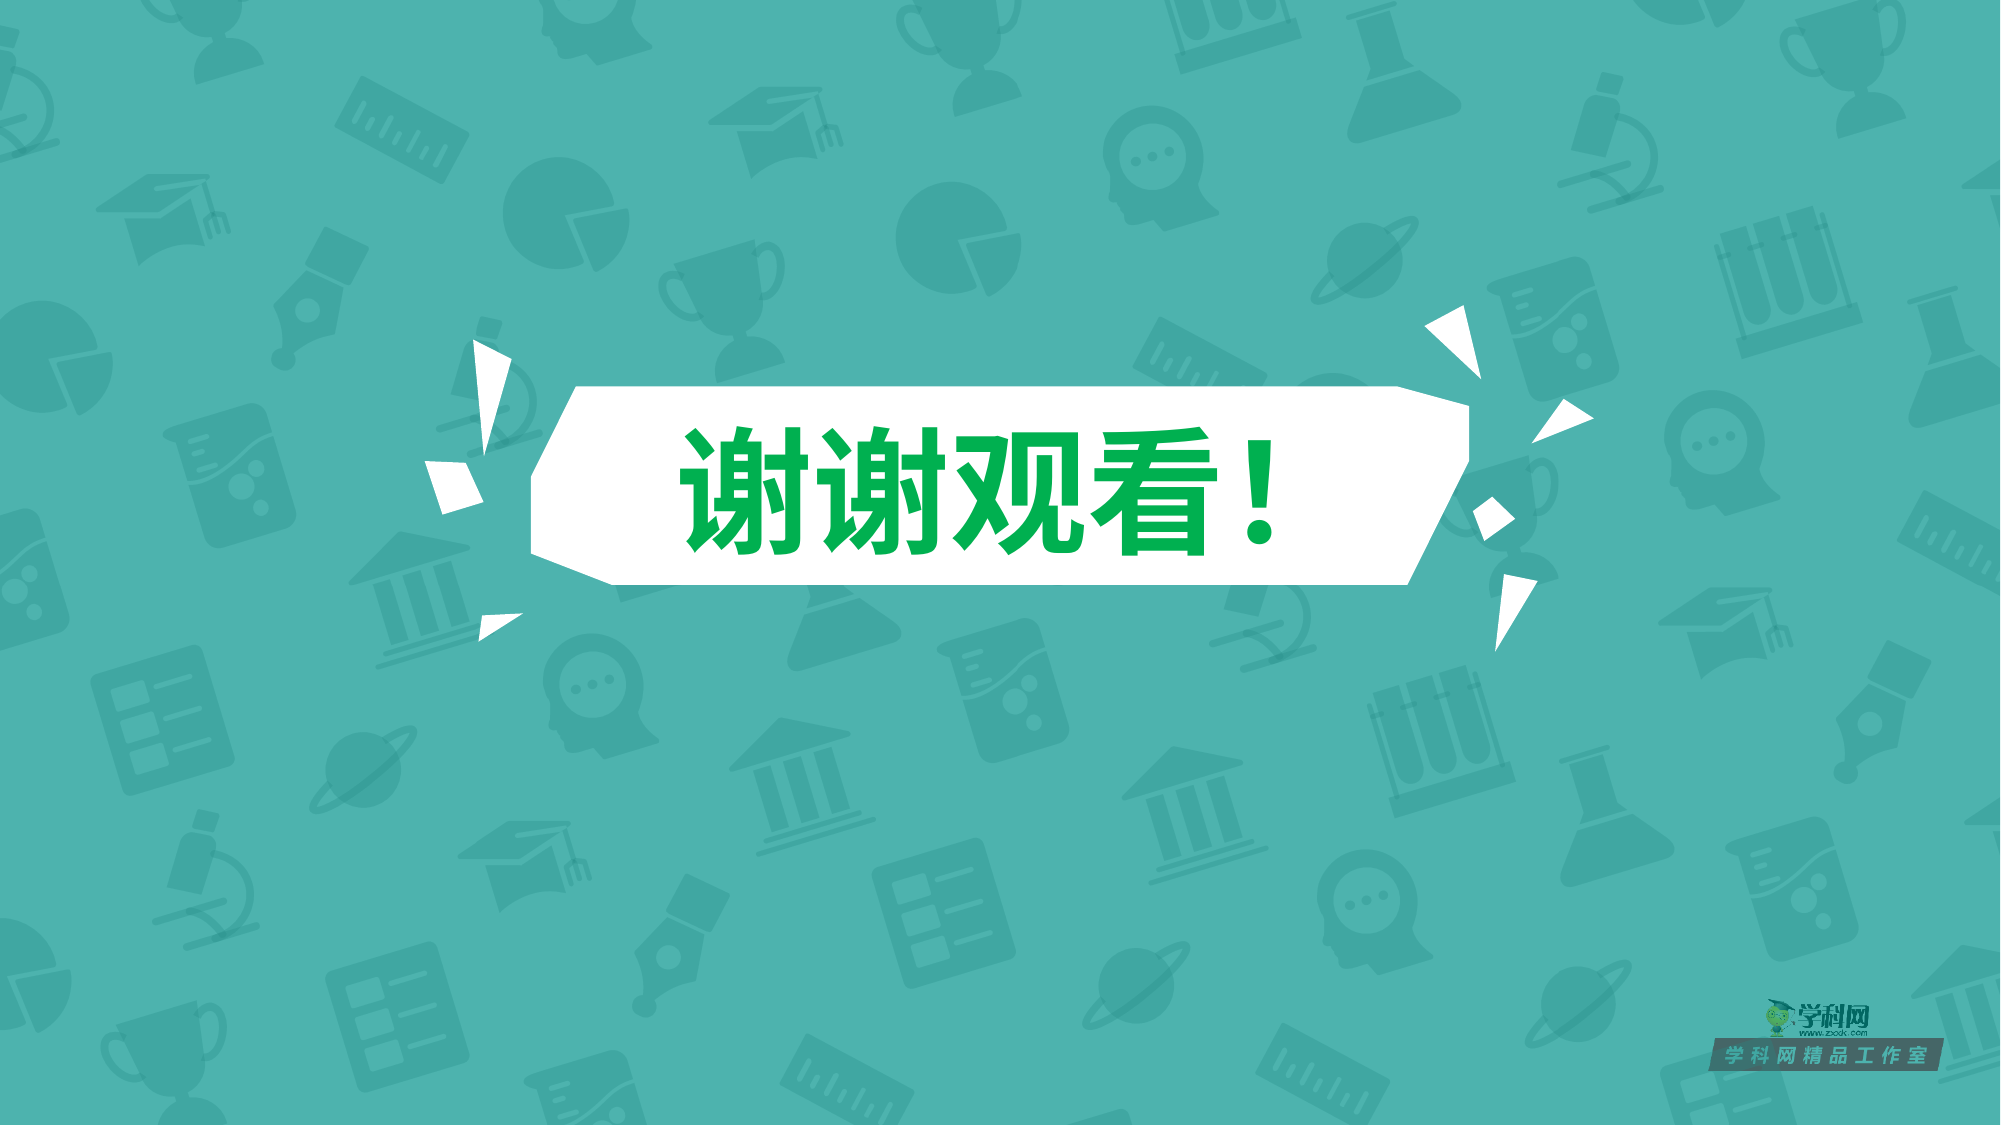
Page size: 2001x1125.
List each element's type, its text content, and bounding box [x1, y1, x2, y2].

text_box [529, 385, 1471, 586]
text_box [423, 459, 486, 516]
text_box [1471, 495, 1517, 543]
text_box [471, 337, 513, 457]
text_box [1422, 303, 1484, 383]
text_box 谢谢观看！ [660, 398, 1382, 579]
text_box [1494, 572, 1540, 653]
picture [0, 0, 2001, 1125]
text_box [1528, 397, 1597, 446]
text_box [477, 612, 524, 644]
